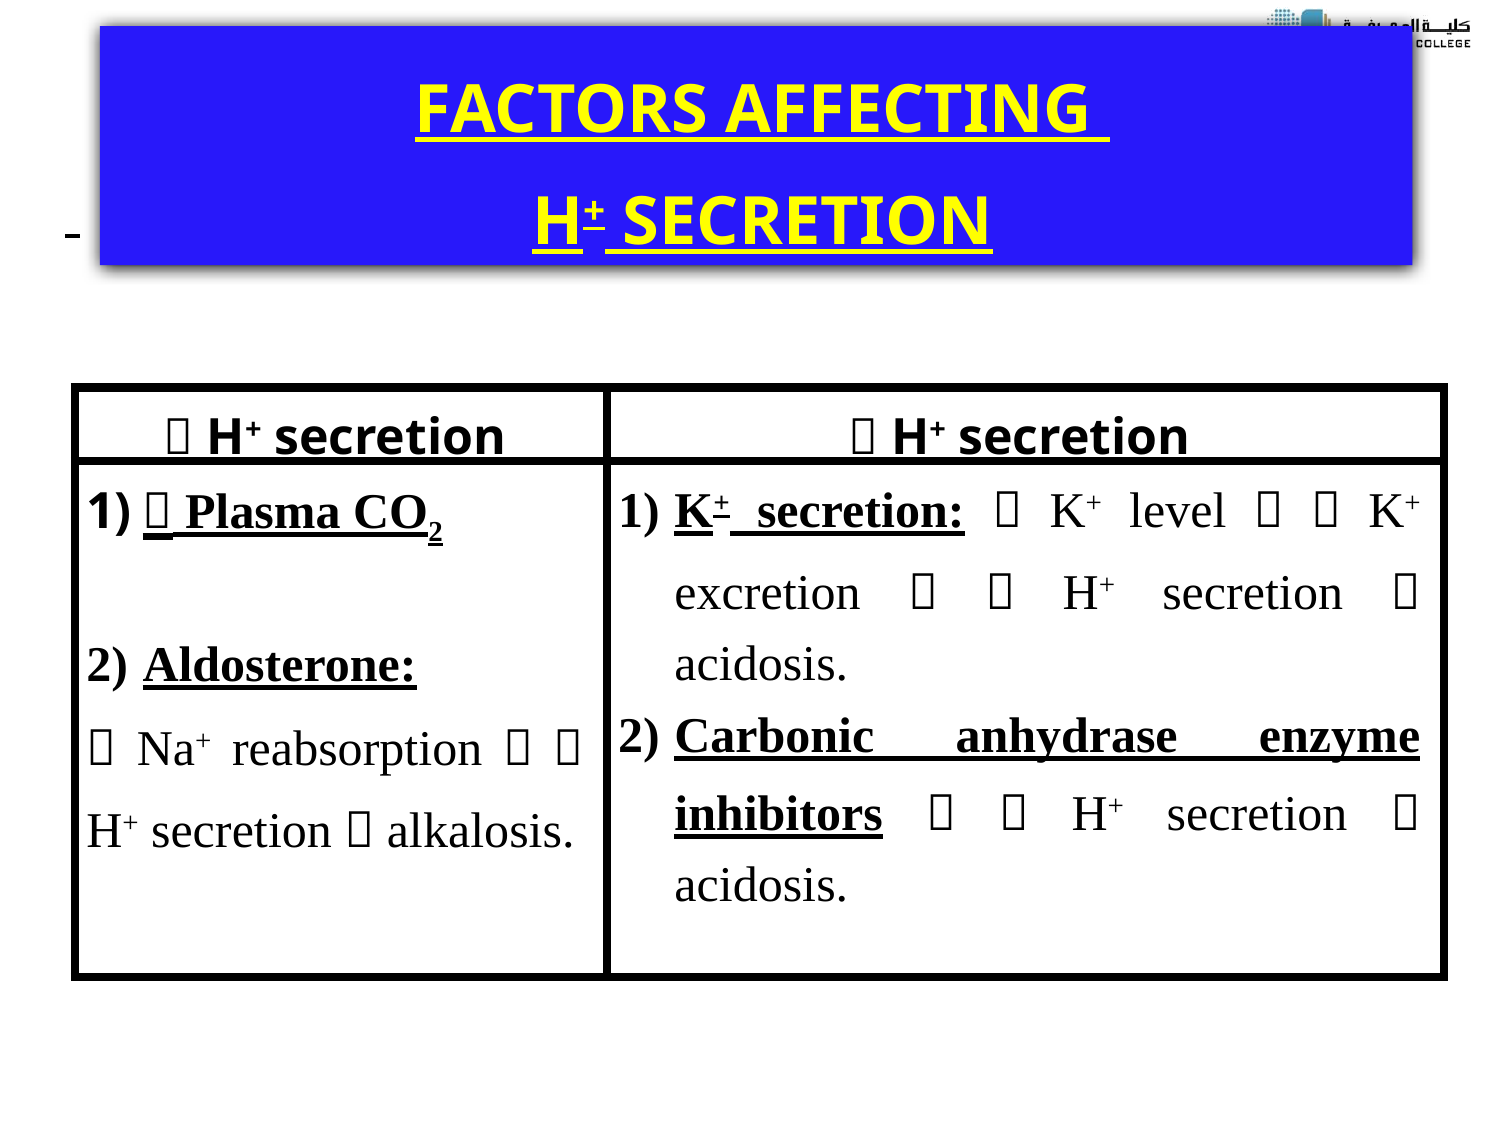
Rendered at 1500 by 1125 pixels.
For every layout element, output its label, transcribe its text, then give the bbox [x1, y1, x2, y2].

table_header  H+ secretion [611, 392, 1440, 457]
title FACTORS AFFECTING H+ SECRETION [99, 26, 1413, 266]
table_cell  Plasma CO2 Aldosterone:  Na+ reabsorption   H+ secretion  alkalosis. [79, 465, 603, 973]
picture [1262, 0, 1475, 65]
table_cell K+ secretion:  K+ level   K+ excretion   H+ secretion  acidosis. Carbonic anhydrase enzyme inhibitors   H+ secretion  acidosis. [611, 465, 1440, 973]
table_header  H+ secretion [79, 392, 603, 457]
list [50, 137, 1463, 1125]
